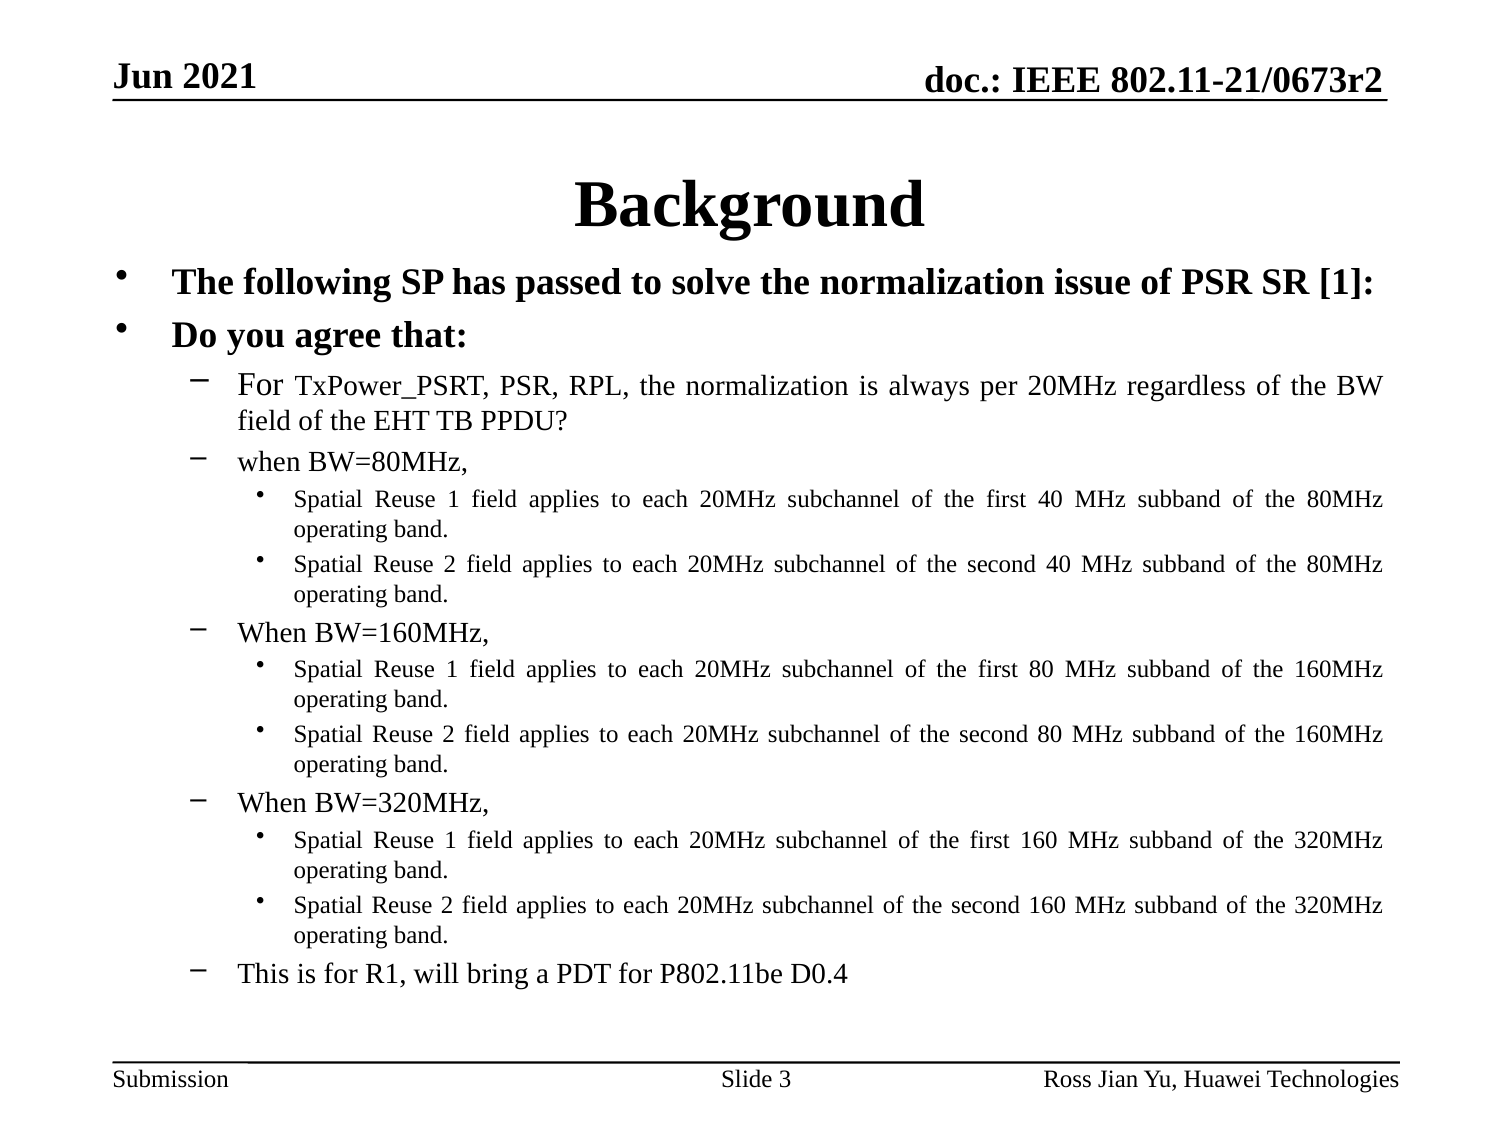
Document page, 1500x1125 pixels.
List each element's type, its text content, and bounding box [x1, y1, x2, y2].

title Background [112, 112, 1388, 288]
slide_number Slide 3 [712, 1061, 800, 1093]
list The following SP has passed to solve the normalization issue of PSR SR [1]: Do you agree that: For TxPower_PSRT, PSR, RPL, the normalization is always per 20MHz regardless of the BW field of the EHT TB PPDU? when BW=80MHz, Spatial Reuse 1 field applies to each 20MHz subchannel of the first 40 MHz subband of the 80MHz operating band. Spatial Reuse 2 field applies to each 20MHz subchannel of the second 40 MHz subband of the 80MHz operating band. When BW=160MHz, Spatial Reuse 1 field applies to each 20MHz subchannel of the first 80 MHz subband of the 160MHz operating band. Spatial Reuse 2 field applies to each 20MHz subchannel of the second 80 MHz subband of the 160MHz operating band. When BW=320MHz, Spatial Reuse 1 field applies to each 20MHz subchannel of the first 160 MHz subband of the 320MHz operating band. Spatial Reuse 2 field applies to each 20MHz subchannel of the second 160 MHz subband of the 320MHz operating band. This is for R1, will bring a PDT for P802.11be D0.4 [100, 249, 1400, 926]
